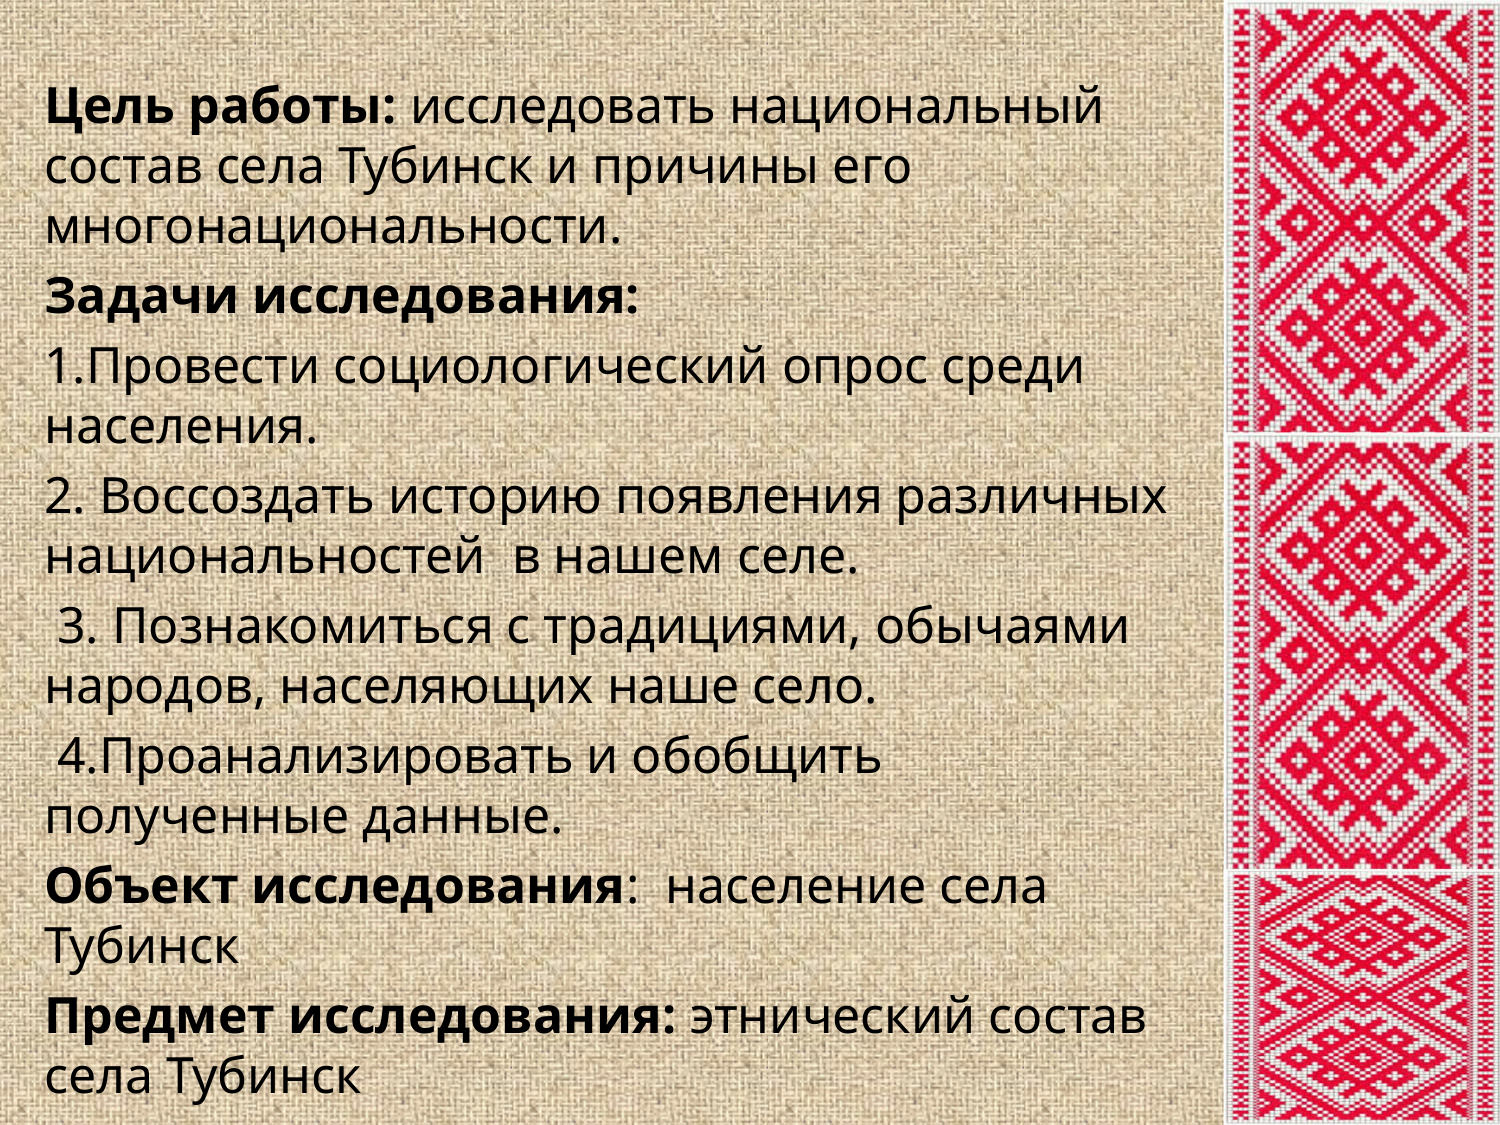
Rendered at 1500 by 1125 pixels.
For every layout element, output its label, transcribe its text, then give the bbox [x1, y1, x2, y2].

picture [1224, 362, 1500, 432]
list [1138, 84, 1500, 362]
list Цель работы: исследовать национальный состав села Тубинск и причины его многонациональности. Задачи исследования: 1.Провести социологический опрос среди населения. 2. Воссоздать историю появления различных национальностей в нашем селе. 3. Познакомиться с традициями, обычаями народов, населяющих наше село. 4.Проанализировать и обобщить полученные данные. Объект исследования: население села Тубинск Предмет исследования: этнический состав села Тубинск [29, 66, 1199, 1059]
picture [1224, 0, 1500, 84]
picture [1138, 433, 1500, 1125]
title [76, 42, 571, 66]
